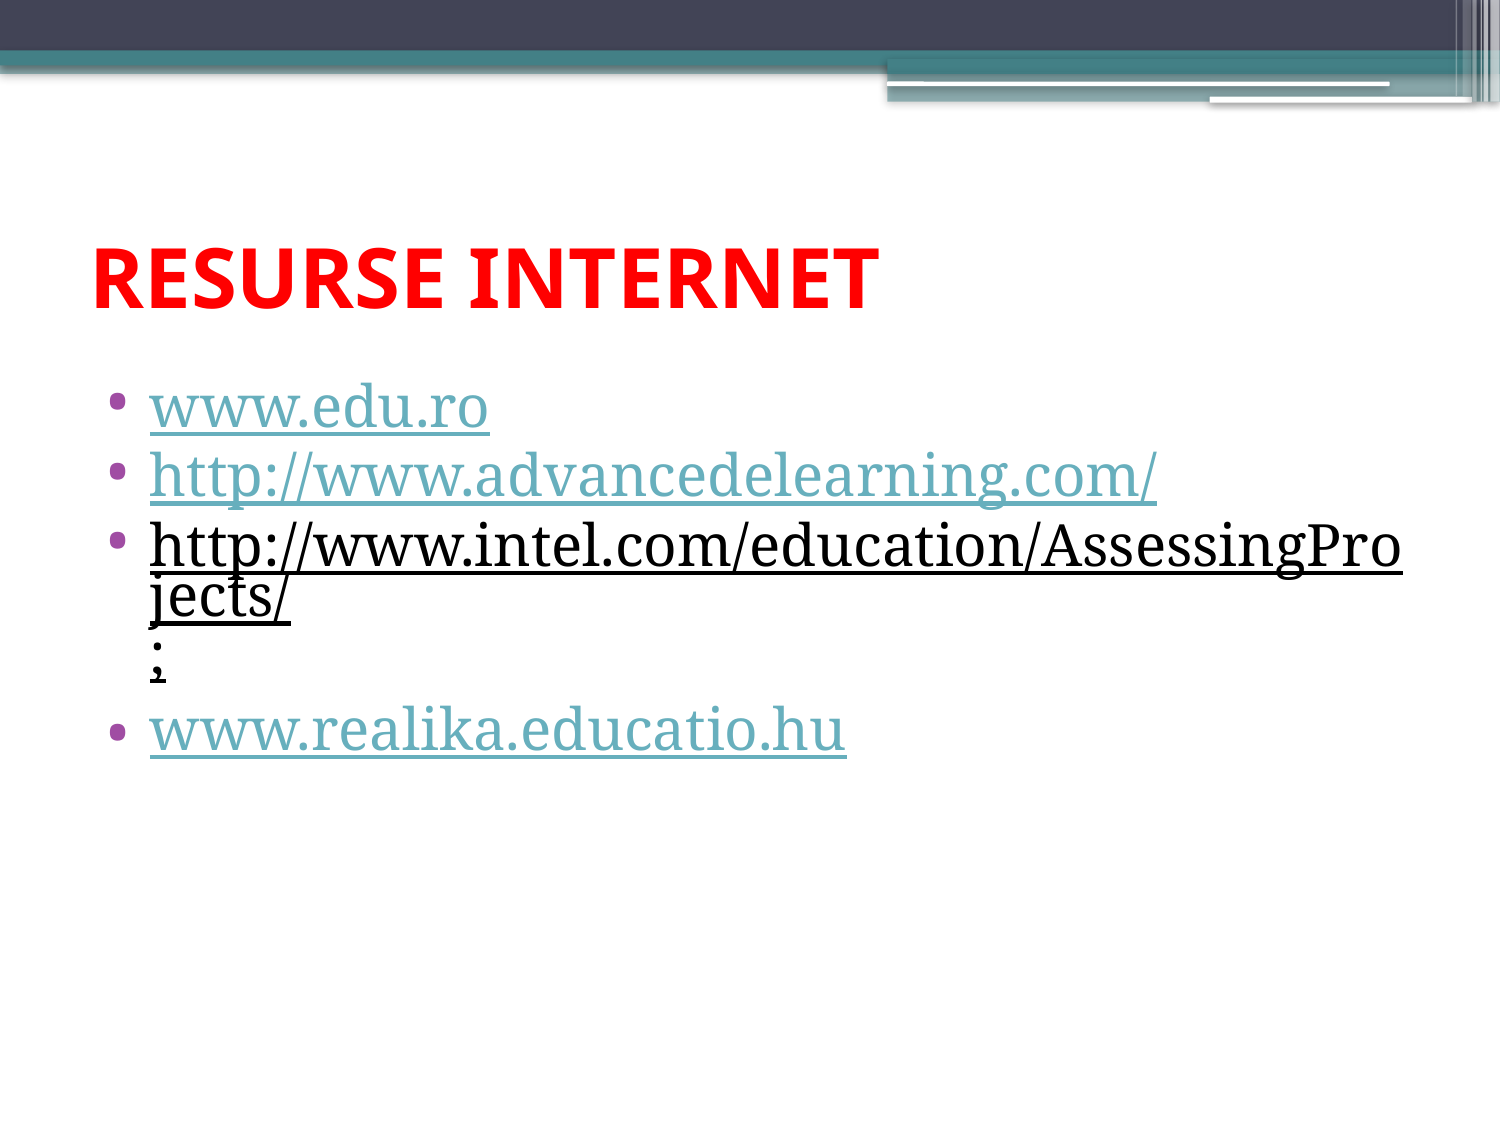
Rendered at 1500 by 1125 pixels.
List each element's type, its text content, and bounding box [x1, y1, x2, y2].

list www.edu.ro http://www.advancedelearning.com/ http://www.intel.com/education/AssessingProjects/; www.realika.educatio.hu [75, 368, 1425, 1079]
title RESURSE INTERNET [75, 187, 1425, 363]
